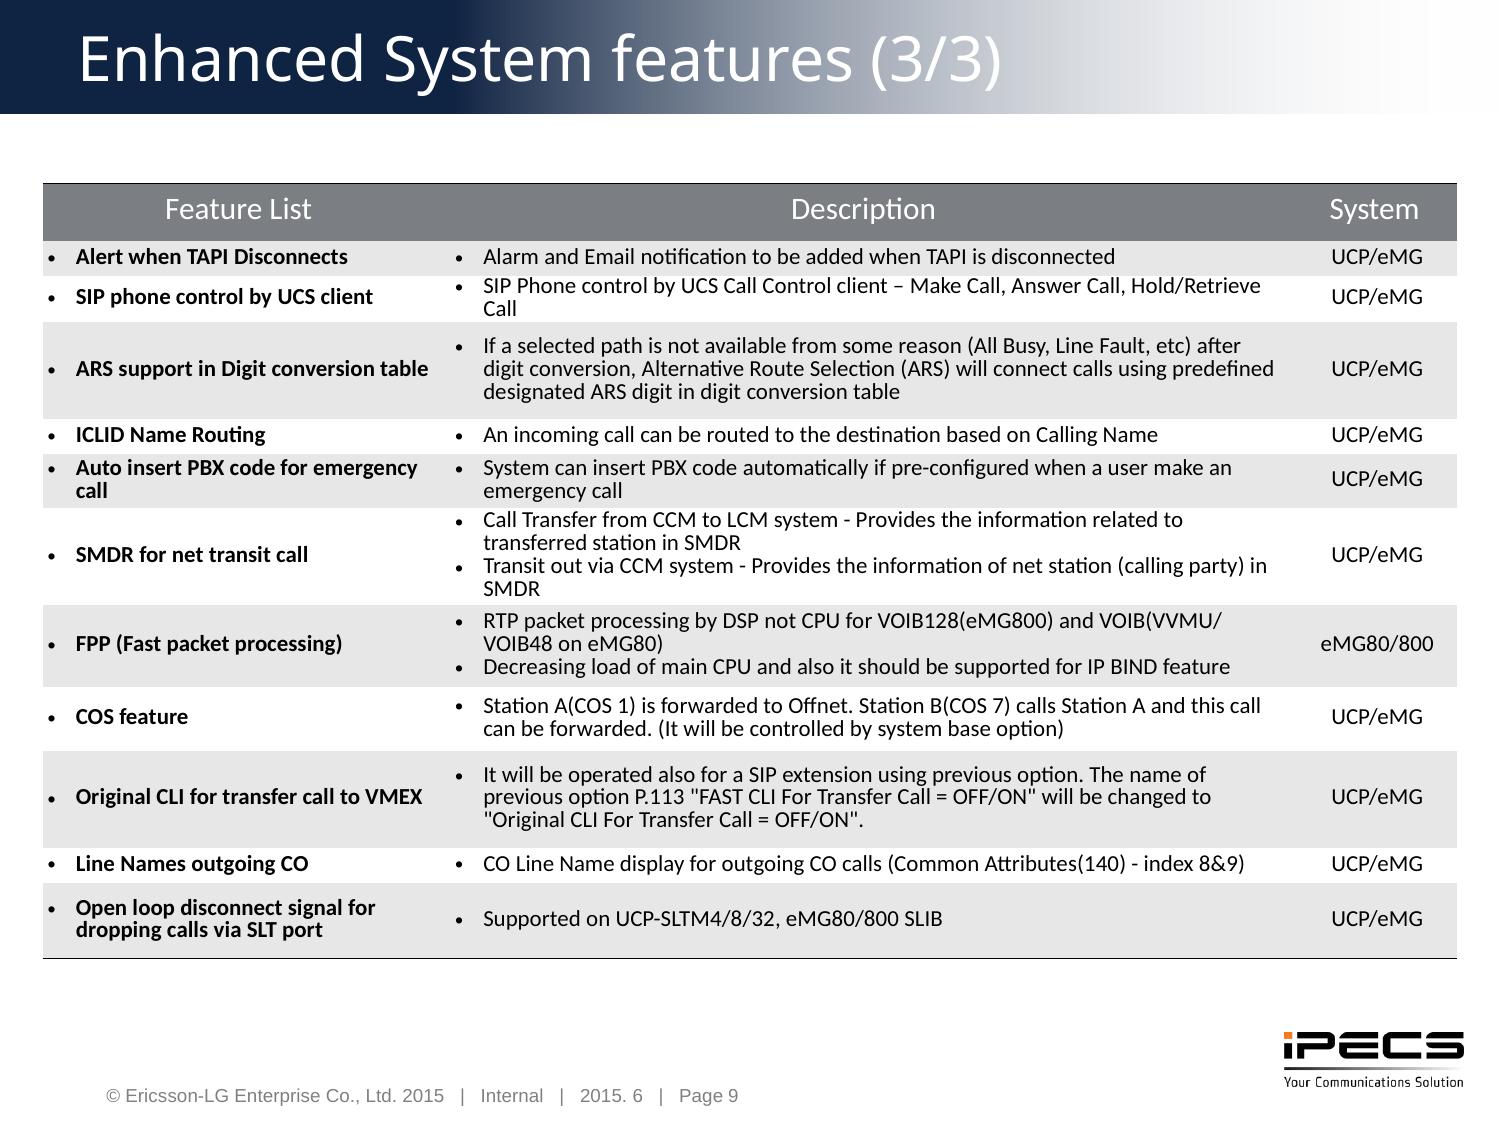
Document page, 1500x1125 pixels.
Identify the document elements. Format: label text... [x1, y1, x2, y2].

list Enhanced System features (3/3) [0, 0, 1500, 114]
table_cell FPP (Fast packet processing) [43, 605, 435, 687]
table_cell UCP/eMG [1292, 508, 1457, 605]
table_cell SMDR for net transit call [43, 508, 435, 605]
table_cell eMG80/800 [1292, 605, 1457, 687]
table_cell Call Transfer from CCM to LCM system - Provides the information related to transferred station in SMDR Transit out via CCM system - Provides the information of net station (calling party) in SMDR [435, 508, 1292, 605]
table_cell RTP packet processing by DSP not CPU for VOIB128(eMG800) and VOIB(VVMU/VOIB48 on eMG80) Decreasing load of main CPU and also it should be supported for IP BIND feature [435, 605, 1292, 687]
table_cell Open loop disconnect signal for dropping calls via SLT port [43, 883, 435, 958]
table_cell CO Line Name display for outgoing CO calls (Common Attributes(140) - index 8&9) [435, 848, 1292, 883]
table_header Description [435, 184, 1292, 241]
table_header System [1292, 184, 1457, 241]
table_cell Auto insert PBX code for emergency call [43, 454, 435, 508]
table_cell SIP phone control by UCS client [43, 276, 435, 322]
table_cell UCP/eMG [1292, 883, 1457, 958]
table_cell UCP/eMG [1292, 241, 1457, 276]
table_cell SIP Phone control by UCS Call Control client – Make Call, Answer Call, Hold/Retrieve Call [435, 276, 1292, 322]
table_cell If a selected path is not available from some reason (All Busy, Line Fault, etc) after digit conversion, Alternative Route Selection (ARS) will connect calls using predefined designated ARS digit in digit conversion table [435, 322, 1292, 419]
table_cell Line Names outgoing CO [43, 848, 435, 883]
table_cell UCP/eMG [1292, 848, 1457, 883]
table_cell Alert when TAPI Disconnects [43, 241, 435, 276]
table_cell Supported on UCP-SLTM4/8/32, eMG80/800 SLIB [435, 883, 1292, 958]
table_header Feature List [43, 184, 435, 241]
table_cell COS feature [43, 687, 435, 751]
table_cell ICLID Name Routing [43, 419, 435, 454]
table_cell UCP/eMG [1292, 751, 1457, 848]
table_cell Station A(COS 1) is forwarded to Offnet. Station B(COS 7) calls Station A and this call can be forwarded. (It will be controlled by system base option) [435, 687, 1292, 751]
table_cell It will be operated also for a SIP extension using previous option. The name of previous option P.113 "FAST CLI For Transfer Call = OFF/ON" will be changed to "Original CLI For Transfer Call = OFF/ON". [435, 751, 1292, 848]
table_cell UCP/eMG [1292, 419, 1457, 454]
table_cell An incoming call can be routed to the destination based on Calling Name [435, 419, 1292, 454]
picture [1284, 1032, 1464, 1087]
table_cell UCP/eMG [1292, 276, 1457, 322]
table_cell System can insert PBX code automatically if pre-configured when a user make an emergency call [435, 454, 1292, 508]
table_cell UCP/eMG [1292, 322, 1457, 419]
table_cell UCP/eMG [1292, 687, 1457, 751]
table_cell Alarm and Email notification to be added when TAPI is disconnected [435, 241, 1292, 276]
table_cell Original CLI for transfer call to VMEX [43, 751, 435, 848]
table_cell UCP/eMG [1292, 454, 1457, 508]
table_cell ARS support in Digit conversion table [43, 322, 435, 419]
